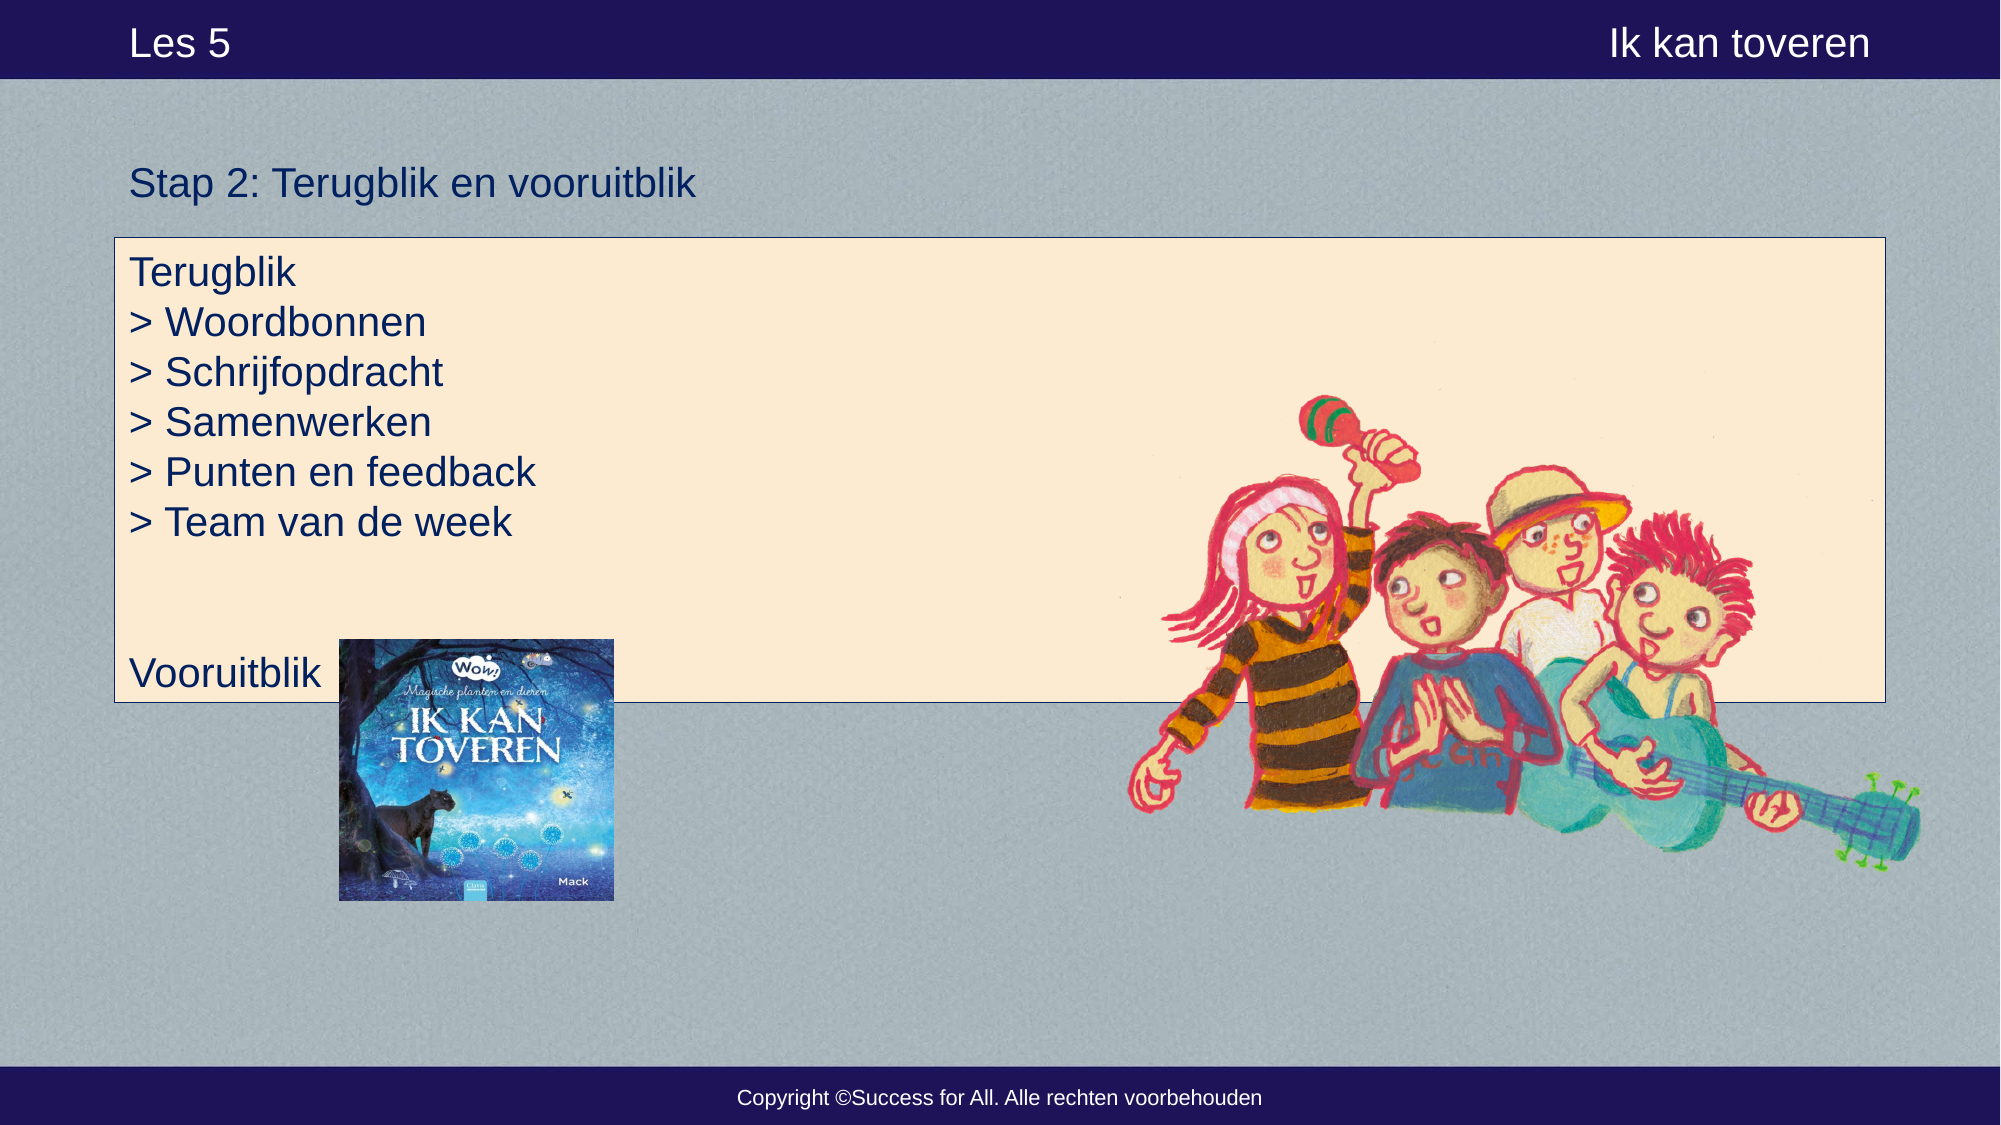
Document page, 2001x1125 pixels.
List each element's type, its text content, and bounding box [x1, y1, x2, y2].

text_box Terugblik > Woordbonnen > Schrijfopdracht > Samenwerken > Punten en feedback > Team van de week Vooruitblik [114, 237, 1886, 703]
text_box Les 5 [114, 8, 354, 73]
text_box Copyright ©Success for All. Alle rechten voorbehouden [0, 1076, 2000, 1125]
text_box Stap 2: Terugblik en vooruitblik [113, 148, 1635, 214]
picture [0, 0, 2001, 1125]
text_box Ik kan toveren [999, 8, 1886, 73]
